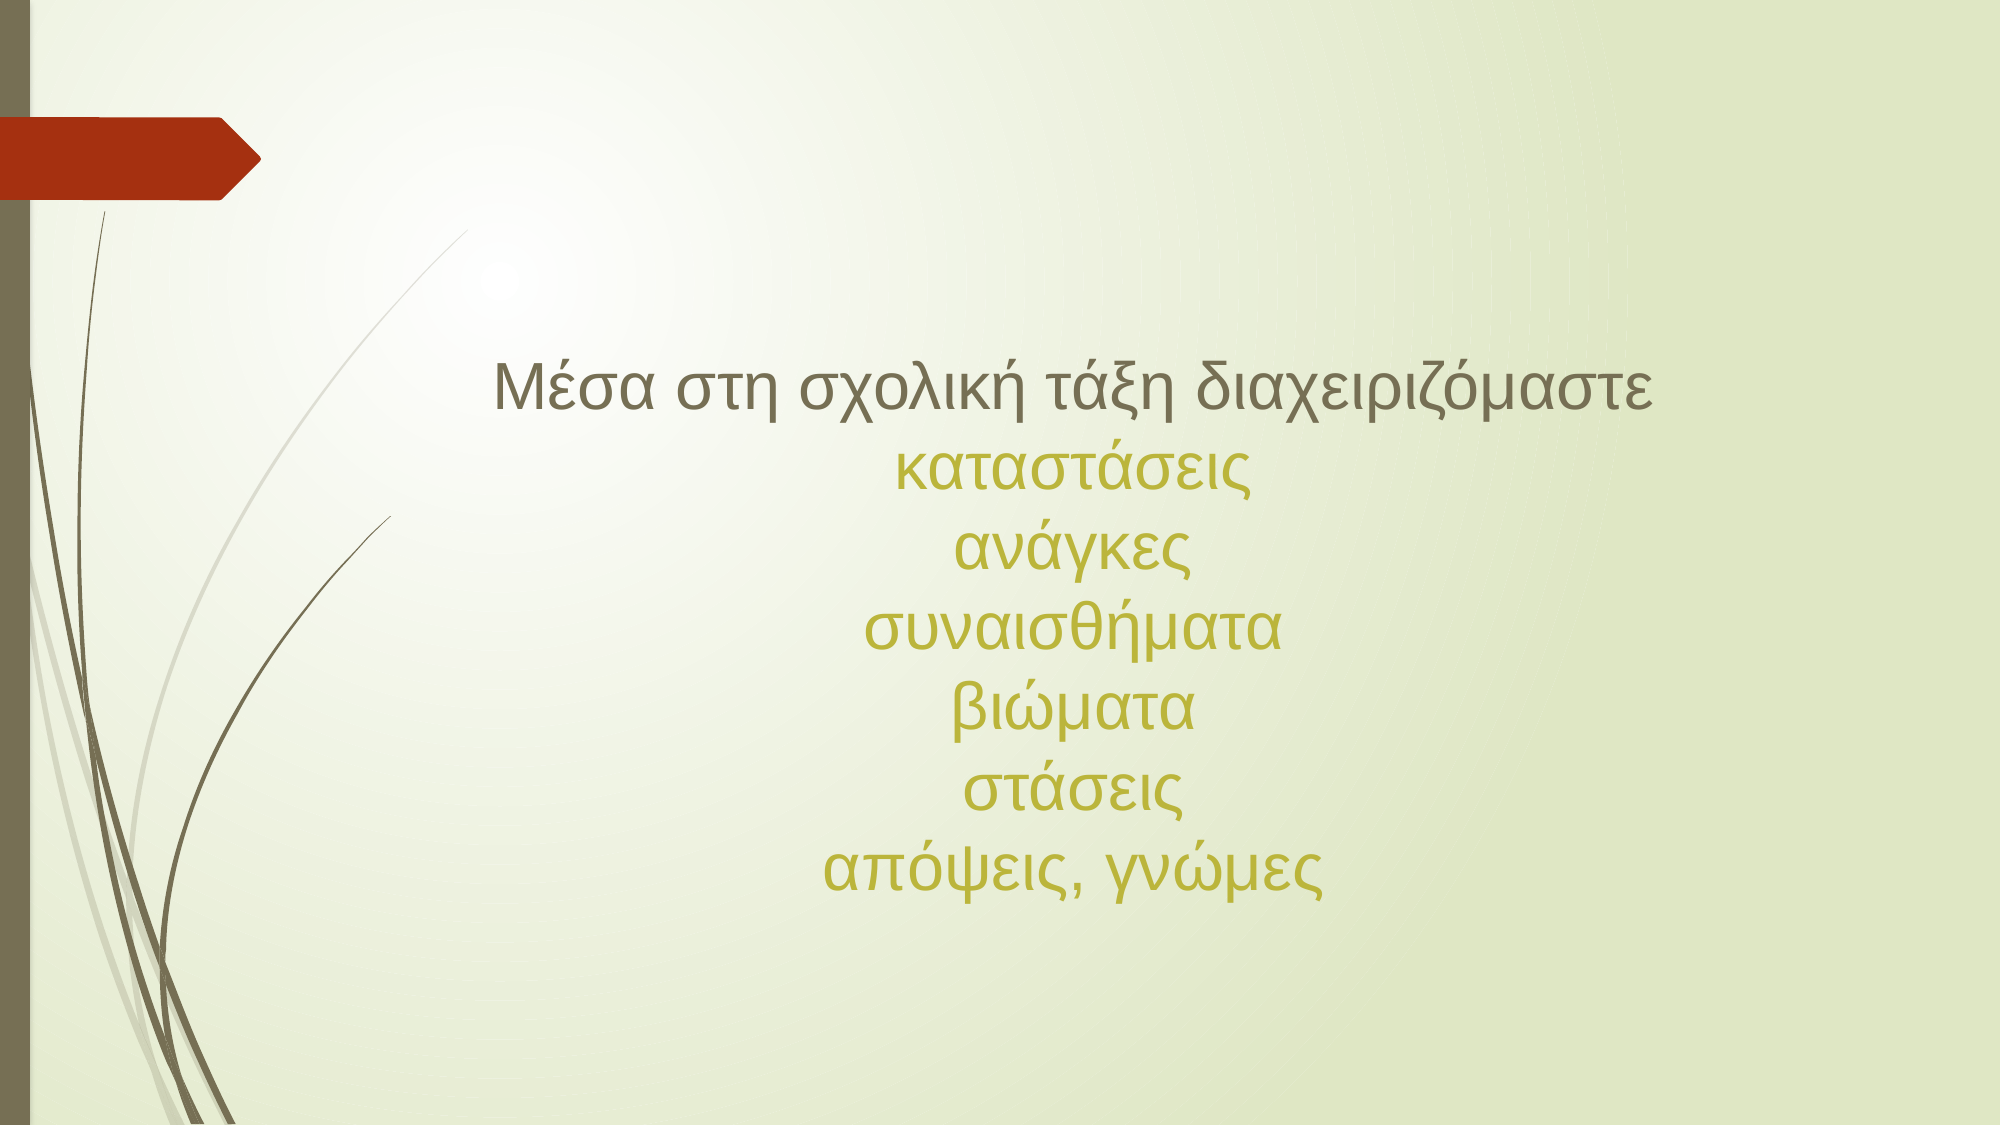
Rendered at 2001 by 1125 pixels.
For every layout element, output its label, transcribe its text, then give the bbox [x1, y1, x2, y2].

title Μέσα στη σχολική τάξη διαχειριζόμαστε καταστάσεις ανάγκες συναισθήματα βιώματα στάσεις απόψεις, γνώμες [433, 213, 1715, 912]
